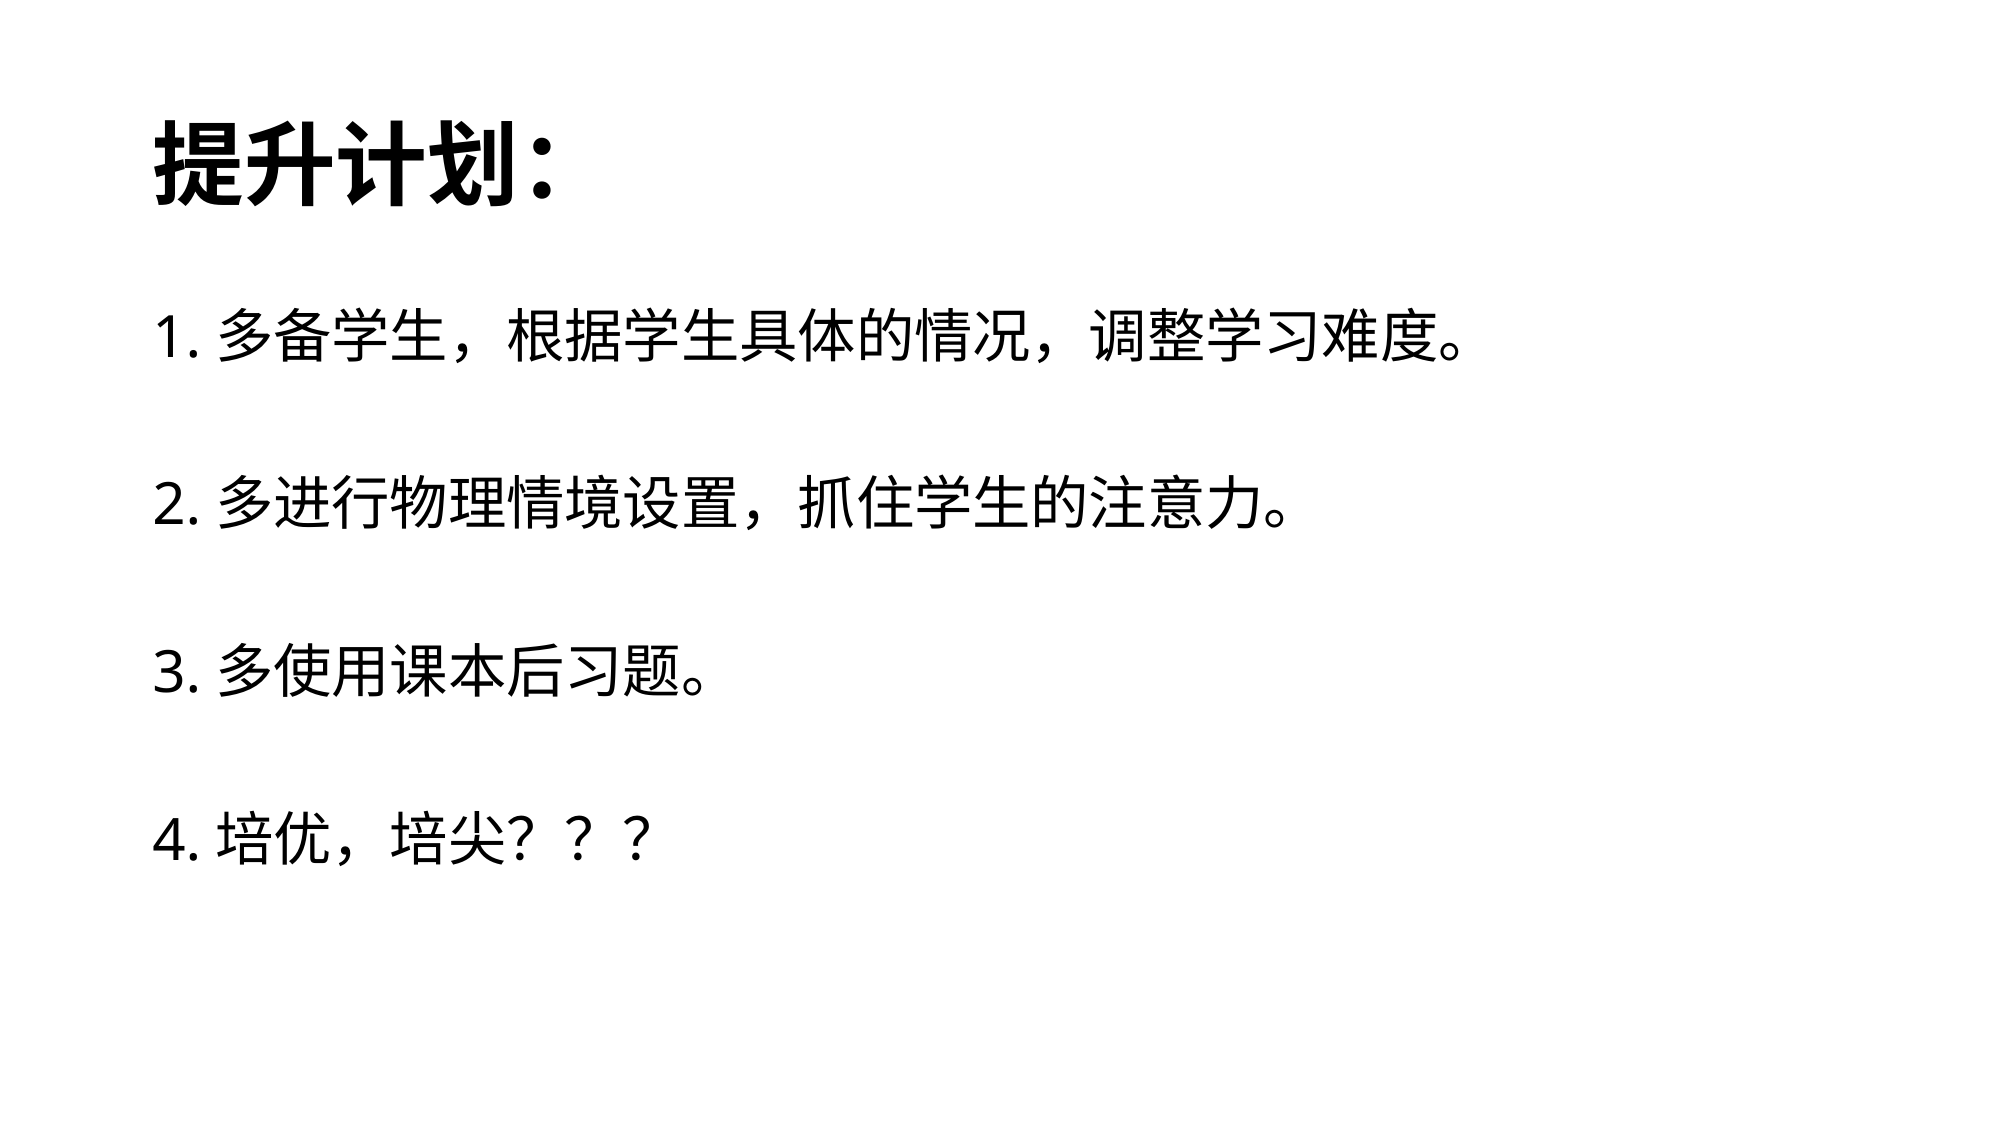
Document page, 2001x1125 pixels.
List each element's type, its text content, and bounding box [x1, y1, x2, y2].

title 提升计划： [137, 59, 1863, 278]
list 1.多备学生，根据学生具体的情况，调整学习难度。 2.多进行物理情境设置，抓住学生的注意力。 3.多使用课本后习题。 4.培优，培尖？？？ [137, 299, 1863, 1014]
